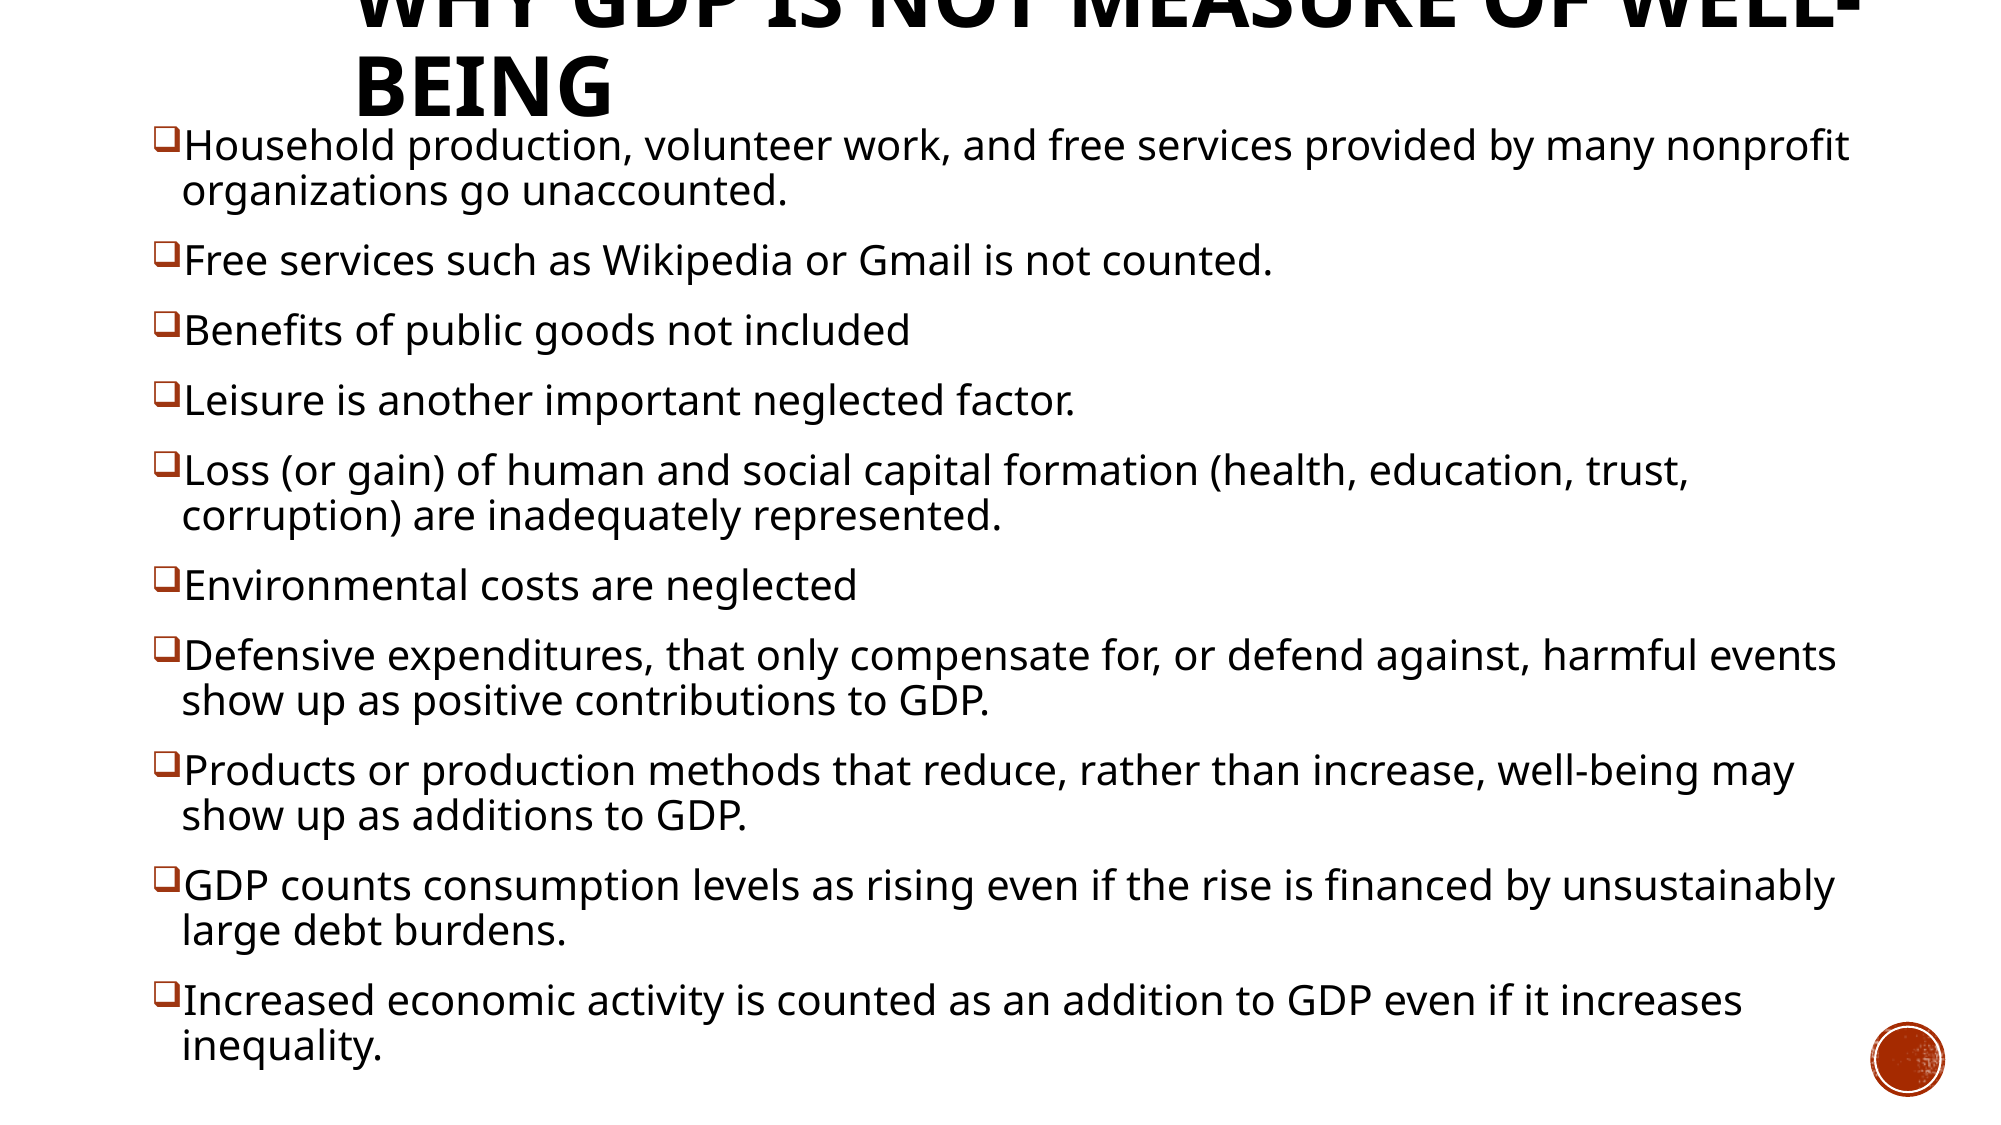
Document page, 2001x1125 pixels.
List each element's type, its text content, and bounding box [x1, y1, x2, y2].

title Why GDP Is Not Measure Of Well-Being [337, 53, 2000, 137]
list Household production, volunteer work, and free services provided by many nonprofit organizations go unaccounted. Free services such as Wikipedia or Gmail is not counted. Benefits of public goods not included Leisure is another important neglected factor. Loss (or gain) of human and social capital formation (health, education, trust, corruption) are inadequately represented. Environmental costs are neglected Defensive expenditures, that only compensate for, or defend against, harmful events show up as positive contributions to GDP. Products or production methods that reduce, rather than increase, well-being may show up as additions to GDP. GDP counts consumption levels as rising even if the rise is financed by unsustainably large debt burdens. Increased economic activity is counted as an addition to GDP even if it increases inequality. [136, 116, 1892, 1101]
